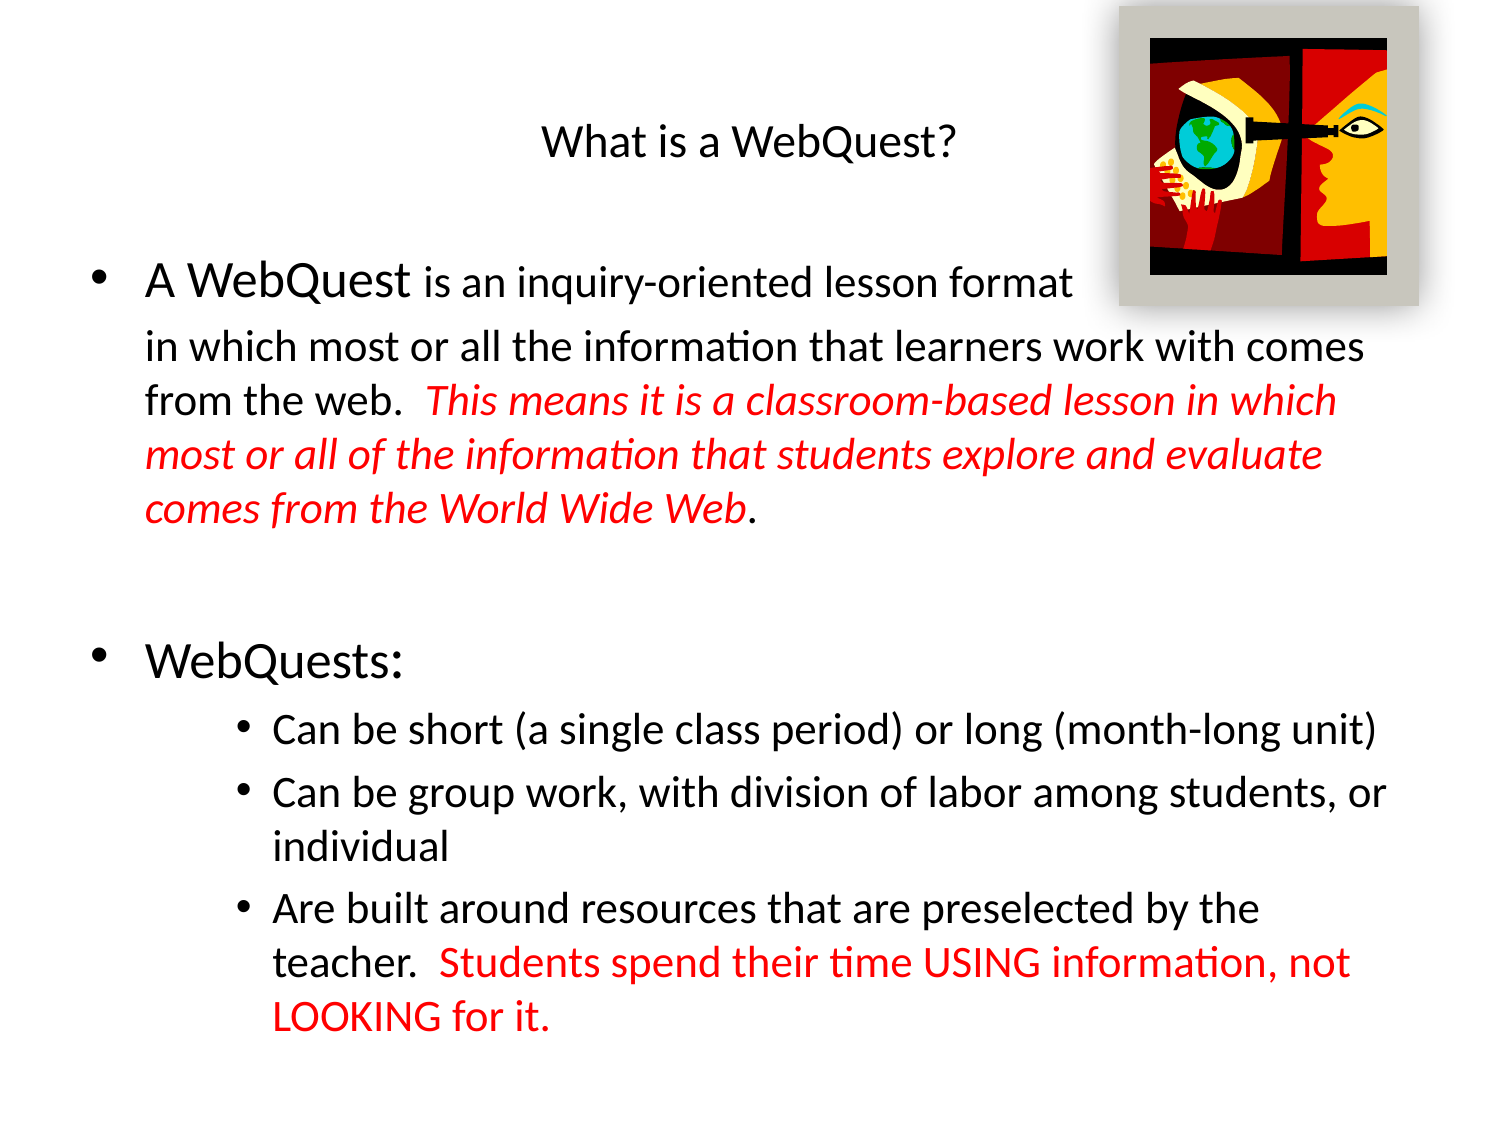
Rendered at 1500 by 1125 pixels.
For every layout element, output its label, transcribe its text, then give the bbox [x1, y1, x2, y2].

picture [1149, 37, 1388, 276]
list A WebQuest is an inquiry-oriented lesson format in which most or all the information that learners work with comes from the web. This means it is a classroom-based lesson in which most or all of the information that students explore and evaluate comes from the World Wide Web. WebQuests: Can be short (a single class period) or long (month-long unit) Can be group work, with division of labor among students, or individual Are built around resources that are preselected by the teacher. Students spend their time USING information, not LOOKING for it. [75, 237, 1413, 1050]
title What is a WebQuest? [75, 45, 1091, 233]
